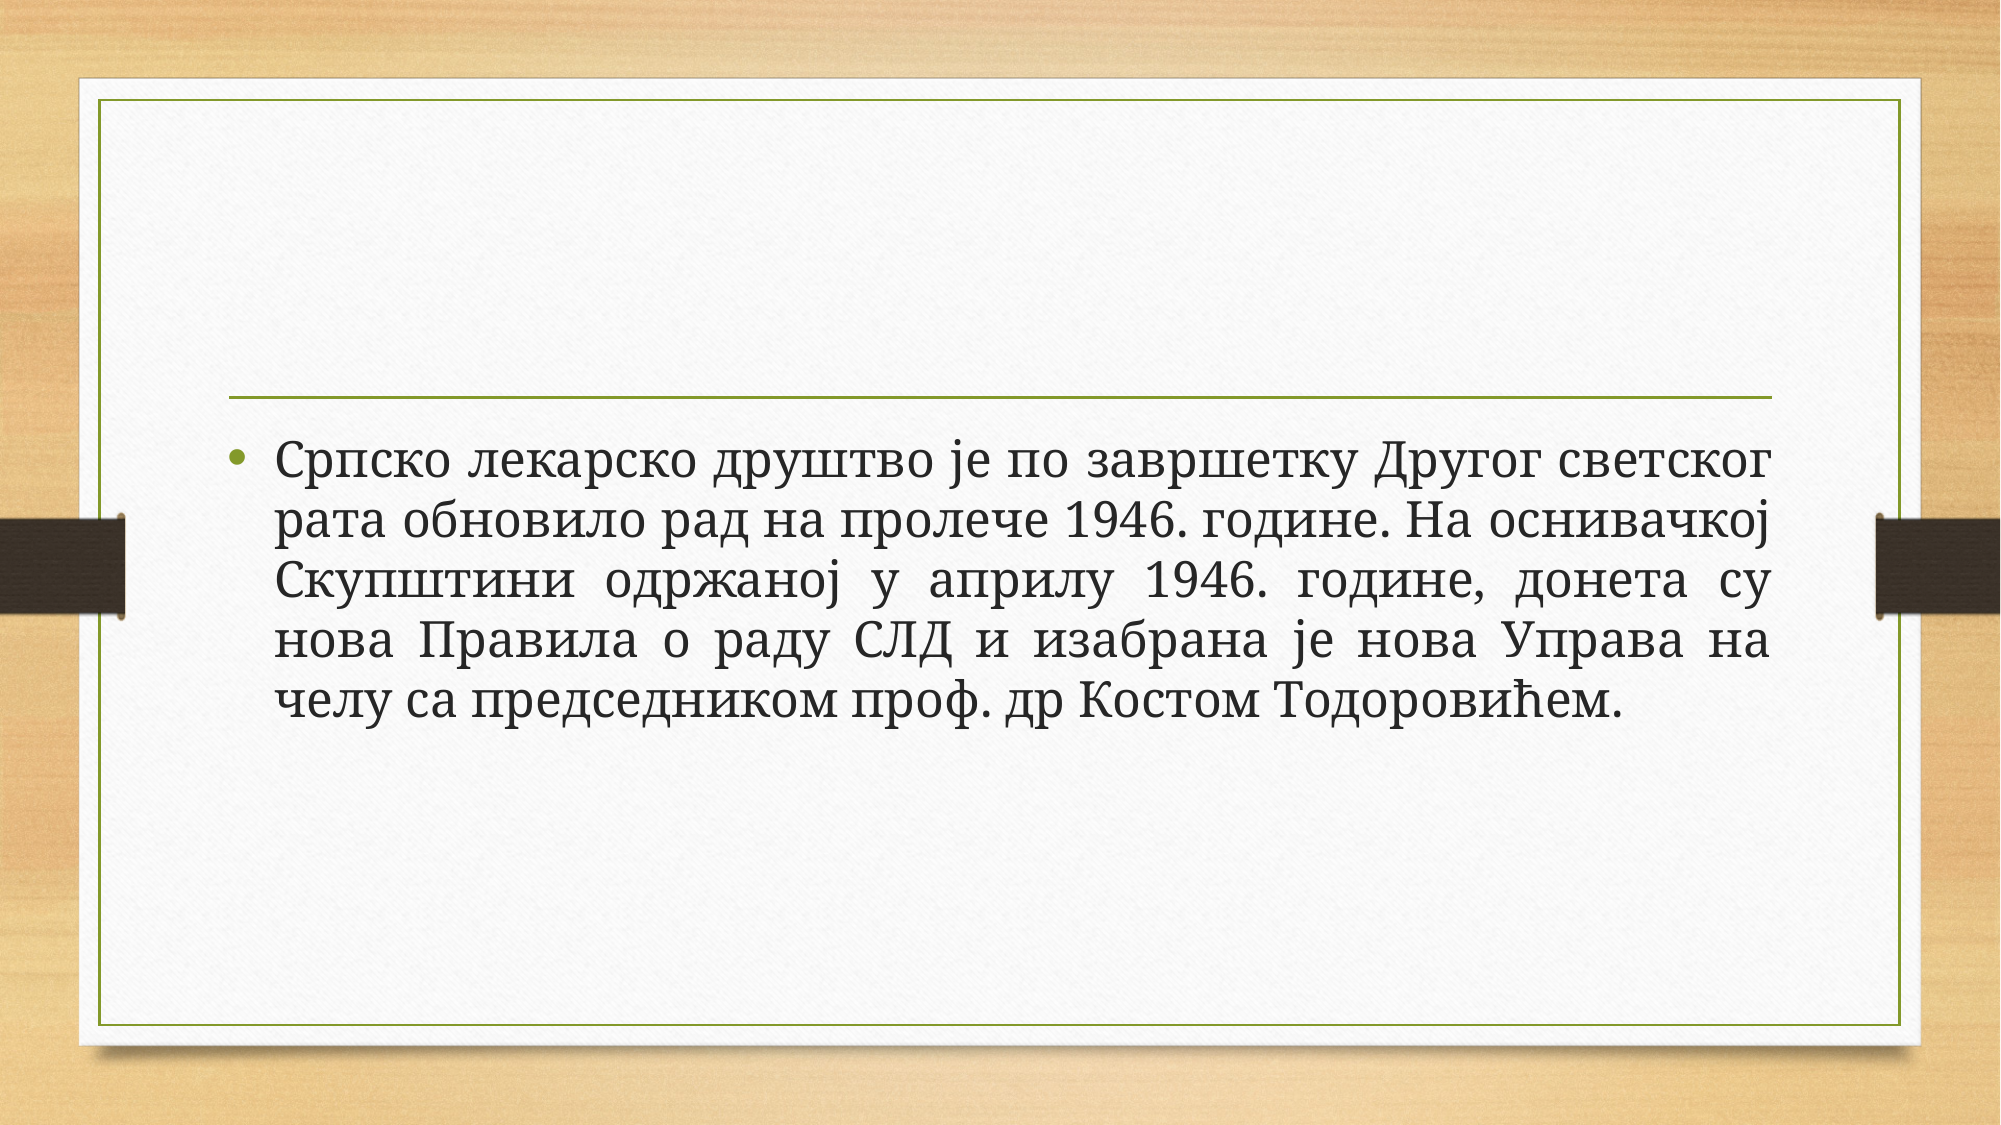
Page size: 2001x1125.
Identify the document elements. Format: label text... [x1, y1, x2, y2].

list Српско лекарско друштво је по завршетку Другог светског рата обновило рад на пролече 1946. године. На оснивачкој Скупштини одржаној у априлу 1946. године, донета су нова Правила о раду СЛД и изабрана је нова Управа на челу са председником проф. др Костом Тодоровићем. [212, 419, 1788, 964]
picture [0, 0, 2001, 1125]
